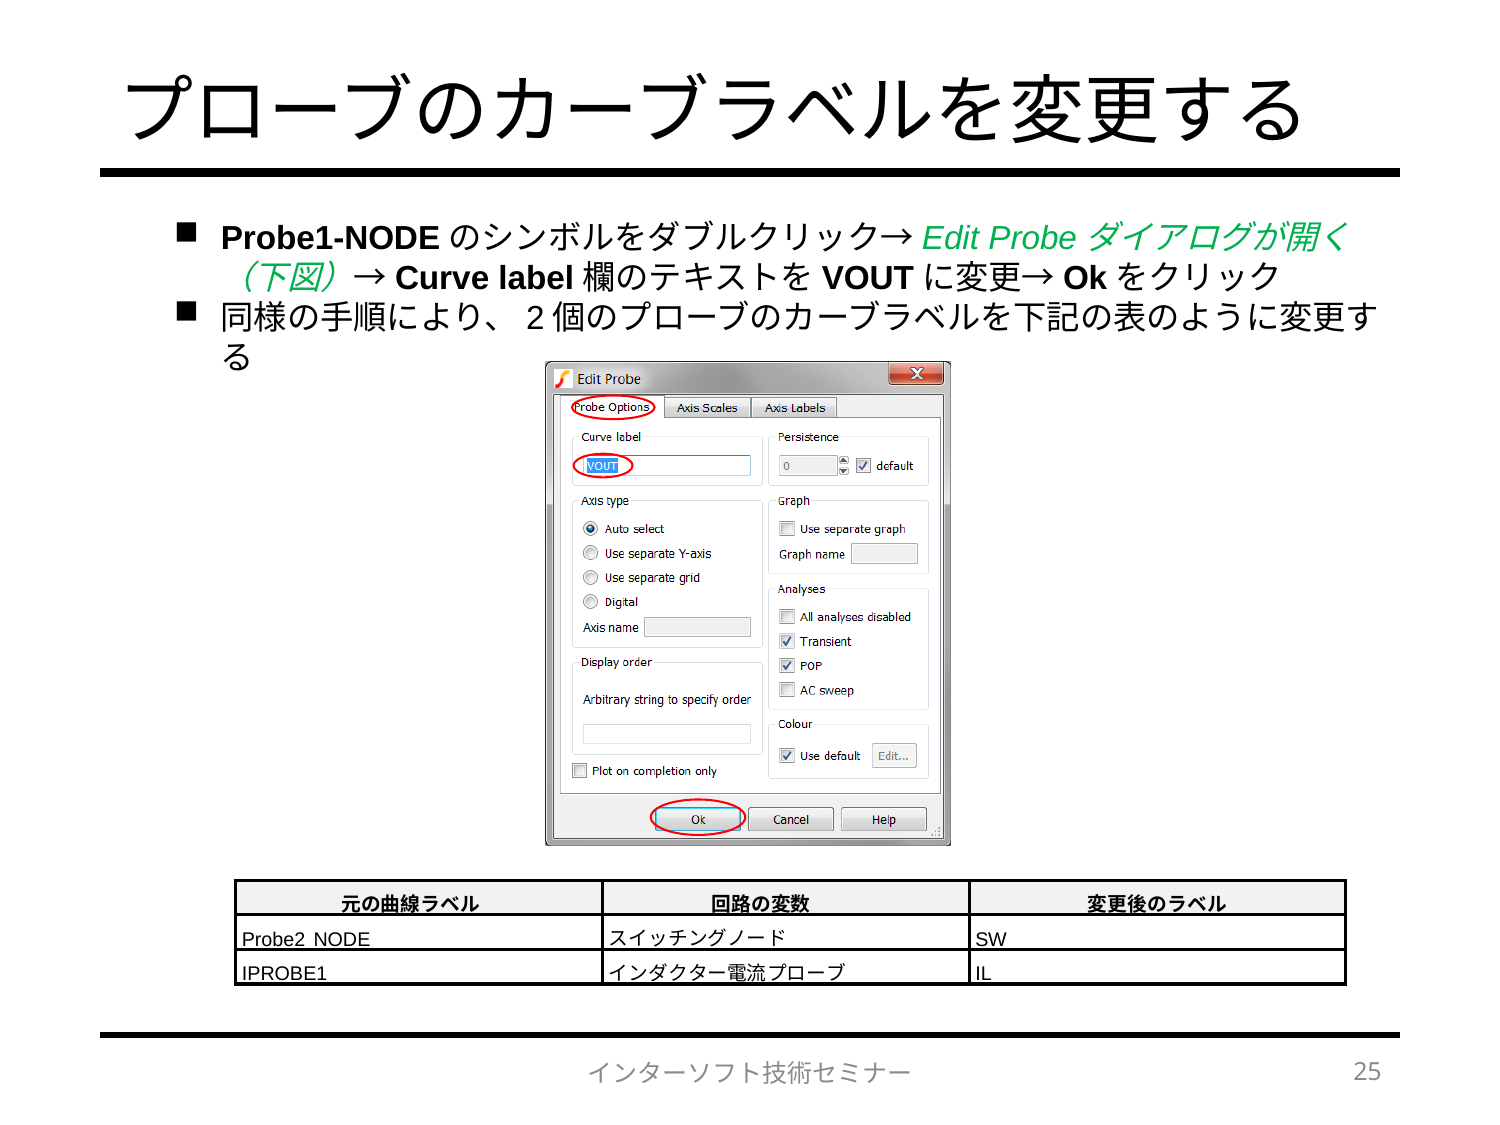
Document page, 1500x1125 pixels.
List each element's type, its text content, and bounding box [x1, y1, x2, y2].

picture [545, 361, 951, 846]
footer インターソフト技術セミナー [496, 1042, 1004, 1103]
picture [138, 878, 1362, 1024]
text_box Probe1-NODEのシンボルをダブルクリック→Edit Probeダイアログが開く（下図）→Curve label欄のテキストをVOUTに変更→Okをクリック 同様の手順により、2個のプローブのカーブラベルを下記の表のように変更する [159, 208, 1397, 384]
title プローブのカーブラベルを変更する [103, 59, 1403, 167]
slide_number 25 [1059, 1042, 1397, 1103]
